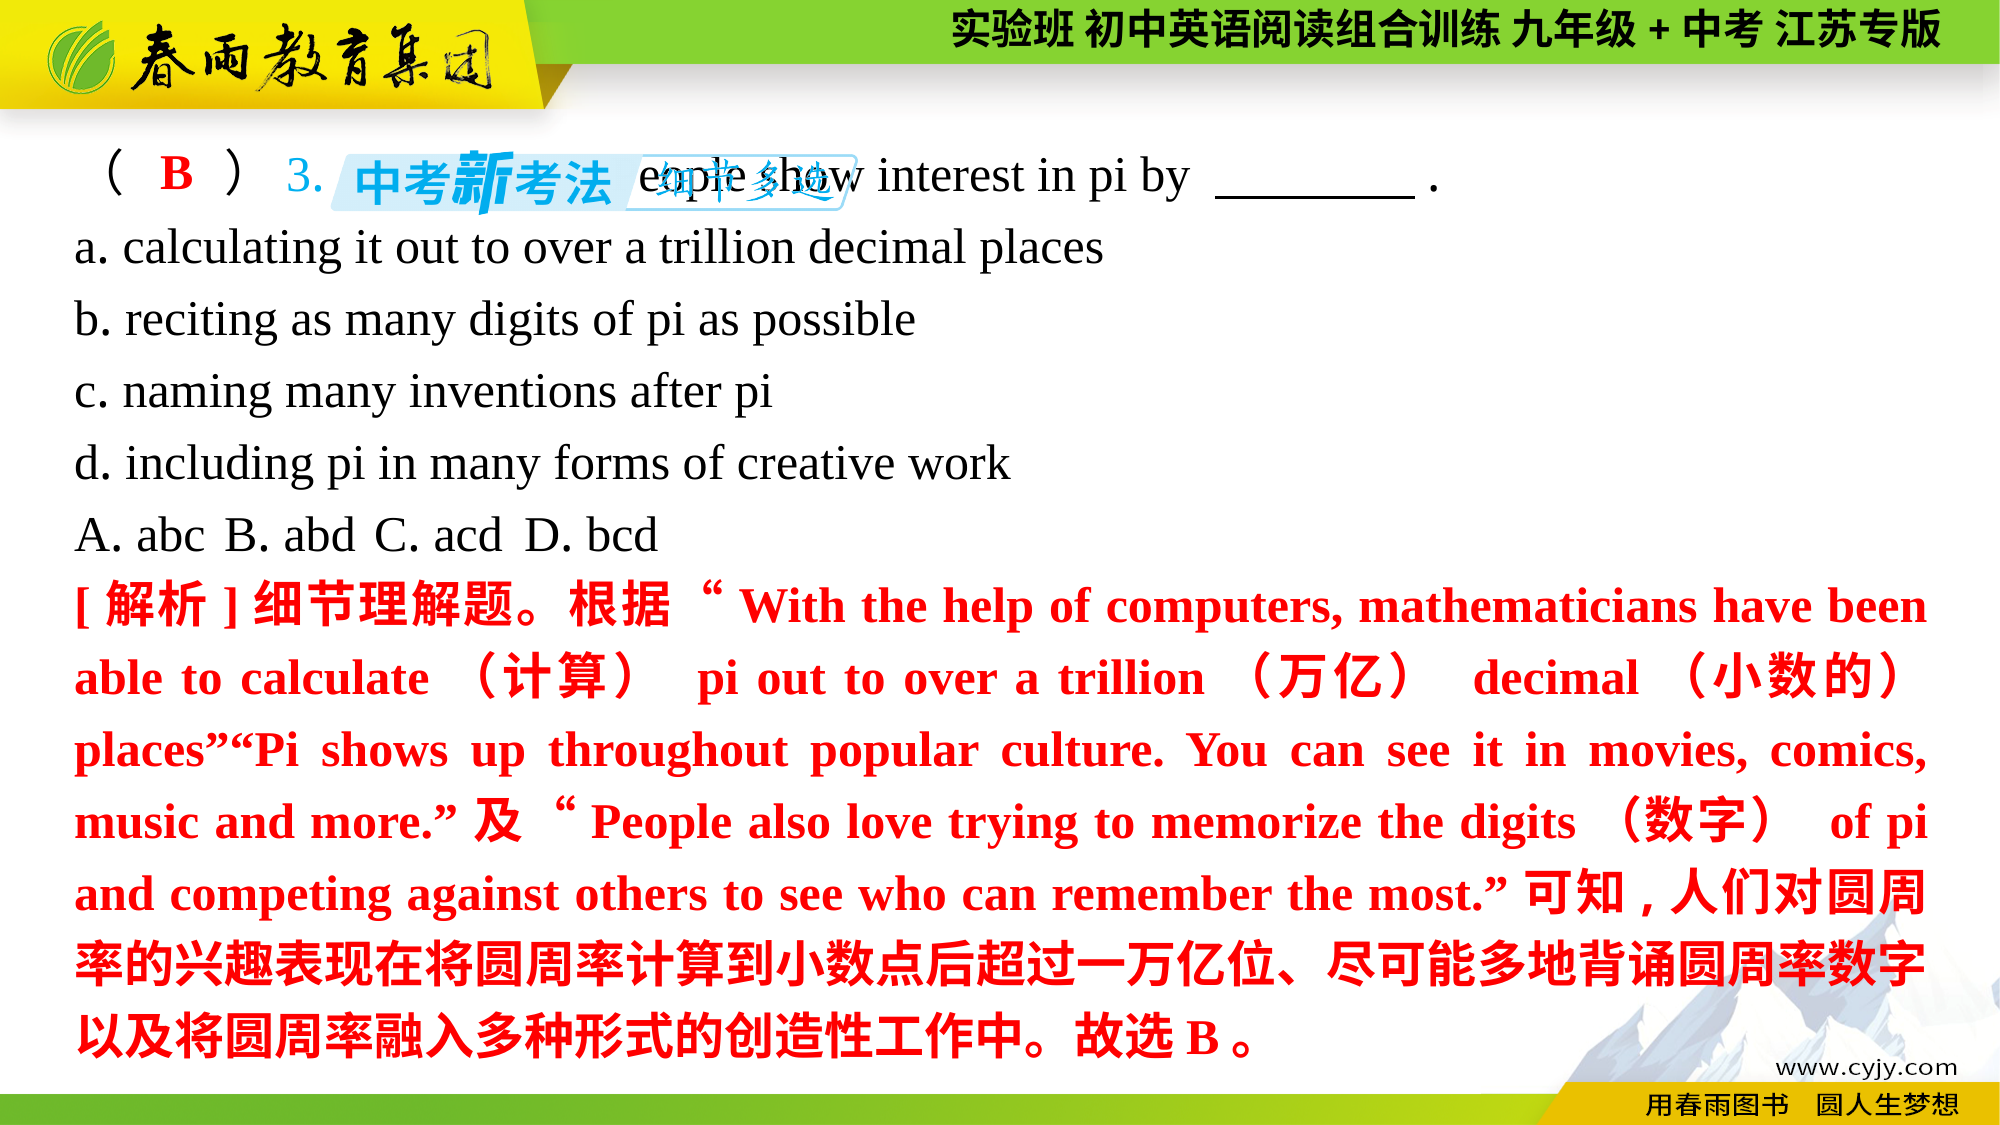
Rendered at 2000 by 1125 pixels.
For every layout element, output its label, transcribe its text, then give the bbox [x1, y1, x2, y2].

picture [0, 0, 2000, 1125]
text_box B [145, 120, 209, 208]
list （ ）3. People show interest in pi by . a. calculating it out to over a trillion decimal places b. reciting as many digits of pi as possible c. naming many inventions after pi d. including pi in many forms of creative work A. abc B. abd C. acd D. bcd [59, 122, 1944, 553]
text_box [解析]细节理解题。根据“With the help of computers, mathematicians have been able to calculate（计算） pi out to over a trillion（万亿） decimal（小数的） places”“Pi shows up throughout popular culture. You can see it in movies, comics, music and more.”及“People also love trying to memorize the digits（数字） of pi and competing against others to see who can remember the most.”可知,人们对圆周率的兴趣表现在将圆周率计算到小数点后超过一万亿位、尽可能多地背诵圆周率数字以及将圆周率融入多种形式的创造性工作中。故选B。 [59, 553, 1944, 1073]
